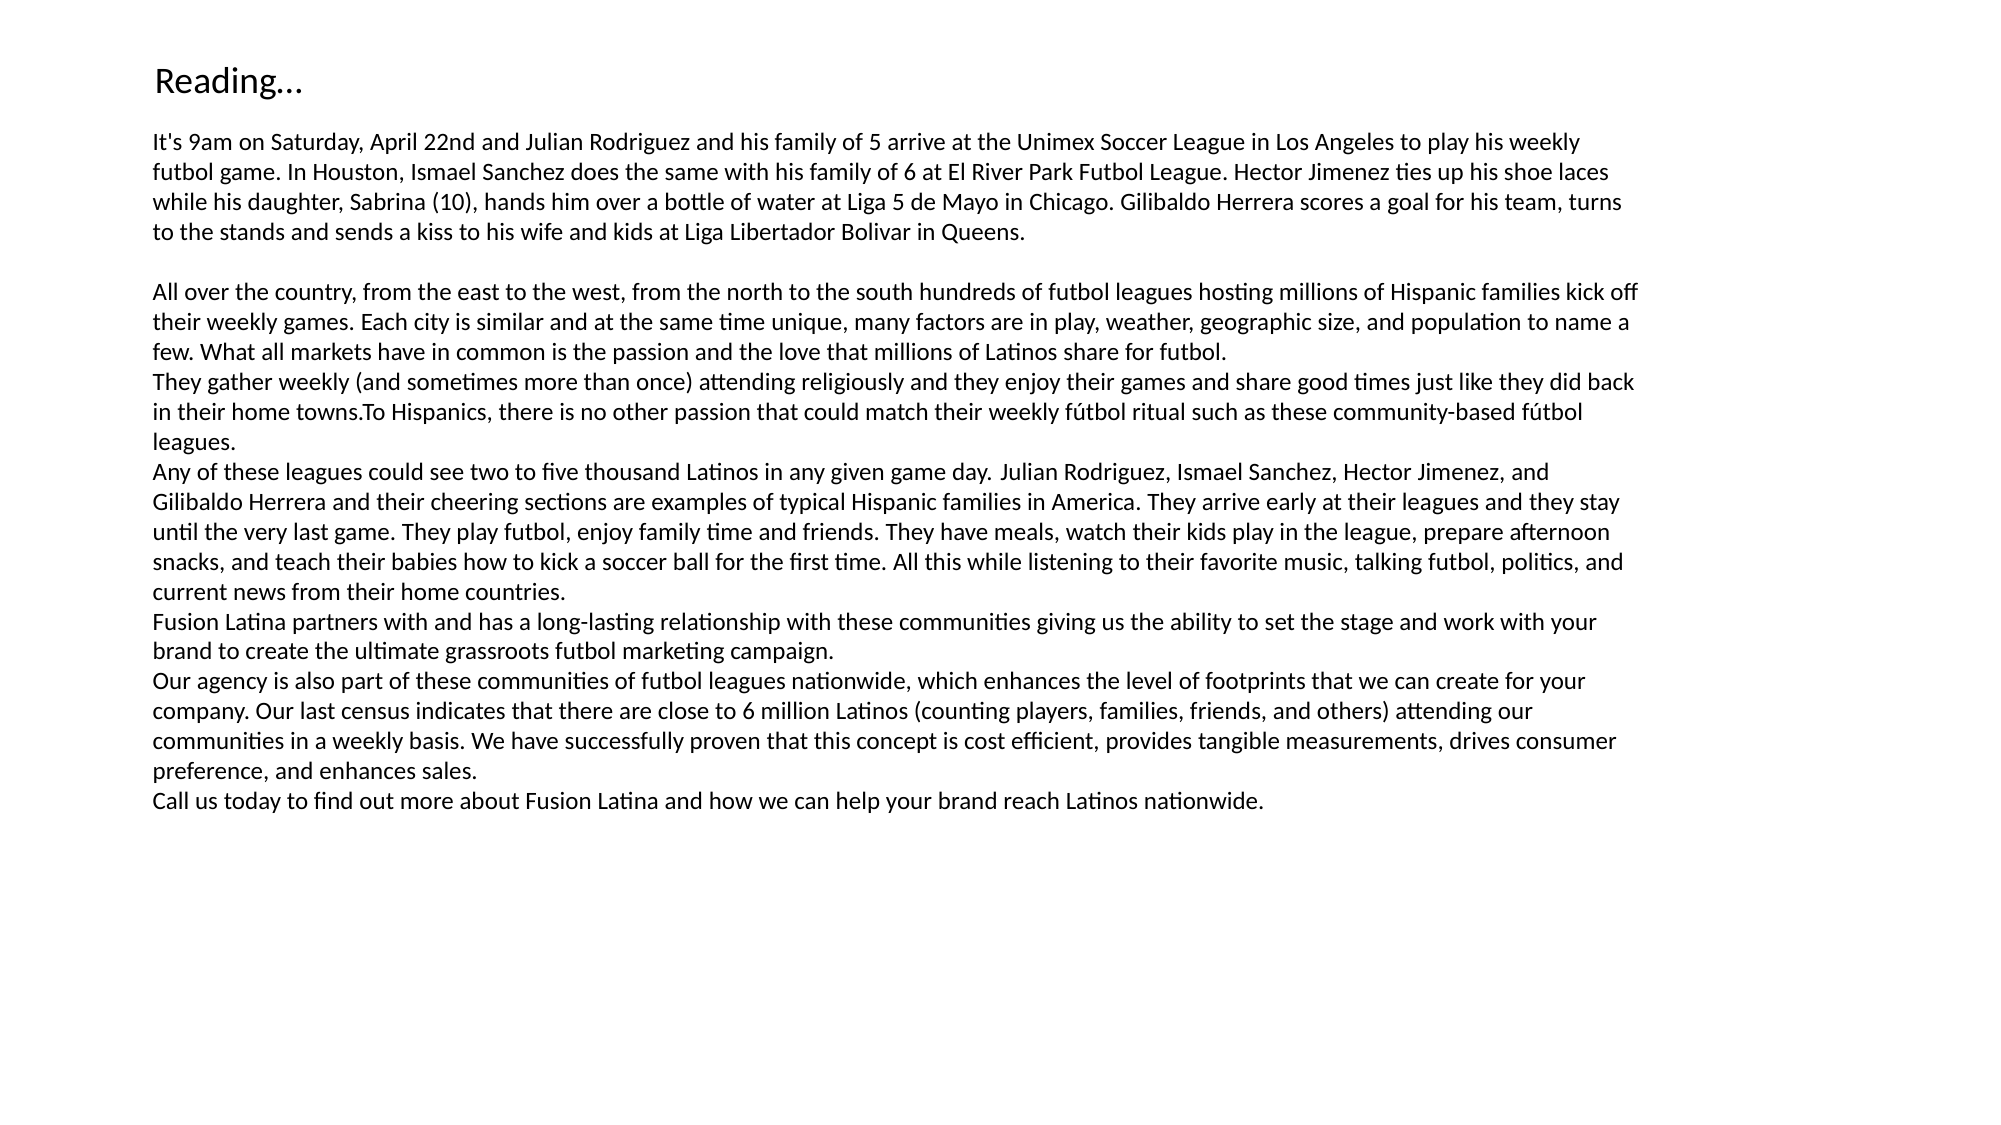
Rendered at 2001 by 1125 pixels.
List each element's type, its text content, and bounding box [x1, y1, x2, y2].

text_box Reading… [140, 48, 318, 108]
text_box It's 9am on Saturday, April 22nd and Julian Rodriguez and his family of 5 arrive at the Unimex Soccer League in Los Angeles to play his weekly futbol game. In Houston, Ismael Sanchez does the same with his family of 6 at El River Park Futbol League. Hector Jimenez ties up his shoe laces while his daughter, Sabrina (10), hands him over a bottle of water at Liga 5 de Mayo in Chicago. Gilibaldo Herrera scores a goal for his team, turns to the stands and sends a kiss to his wife and kids at Liga Libertador Bolivar in Queens. All over the country, from the east to the west, from the north to the south hundreds of futbol leagues hosting millions of Hispanic families kick off their weekly games. Each city is similar and at the same time unique, many factors are in play, weather, geographic size, and population to name a few. What all markets have in common is the passion and the love that millions of Latinos share for futbol. They gather weekly (and sometimes more than once) attending religiously and they enjoy their games and share good times just like they did back in their home towns.To Hispanics, there is no other passion that could match their weekly fútbol ritual such as these community-based fútbol leagues. Any of these leagues could see two to five thousand Latinos in any given game day. Julian Rodriguez, Ismael Sanchez, Hector Jimenez, and Gilibaldo Herrera and their cheering sections are examples of typical Hispanic families in America. They arrive early at their leagues and they stay until the very last game. They play futbol, enjoy family time and friends. They have meals, watch their kids play in the league, prepare afternoon snacks, and teach their babies how to kick a soccer ball for the first time. All this while listening to their favorite music, talking futbol, politics, and current news from their home countries. Fusion Latina partners with and has a long-lasting relationship with these communities giving us the ability to set the stage and work with your brand to create the ultimate grassroots futbol marketing campaign. Our agency is also part of these communities of futbol leagues nationwide, which enhances the level of footprints that we can create for your company. Our last census indicates that there are close to 6 million Latinos (counting players, families, friends, and others) attending our communities in a weekly basis. We have successfully proven that this concept is cost efficient, provides tangible measurements, drives consumer preference, and enhances sales. Call us today to find out more about Fusion Latina and how we can help your brand reach Latinos nationwide. [137, 118, 1659, 822]
